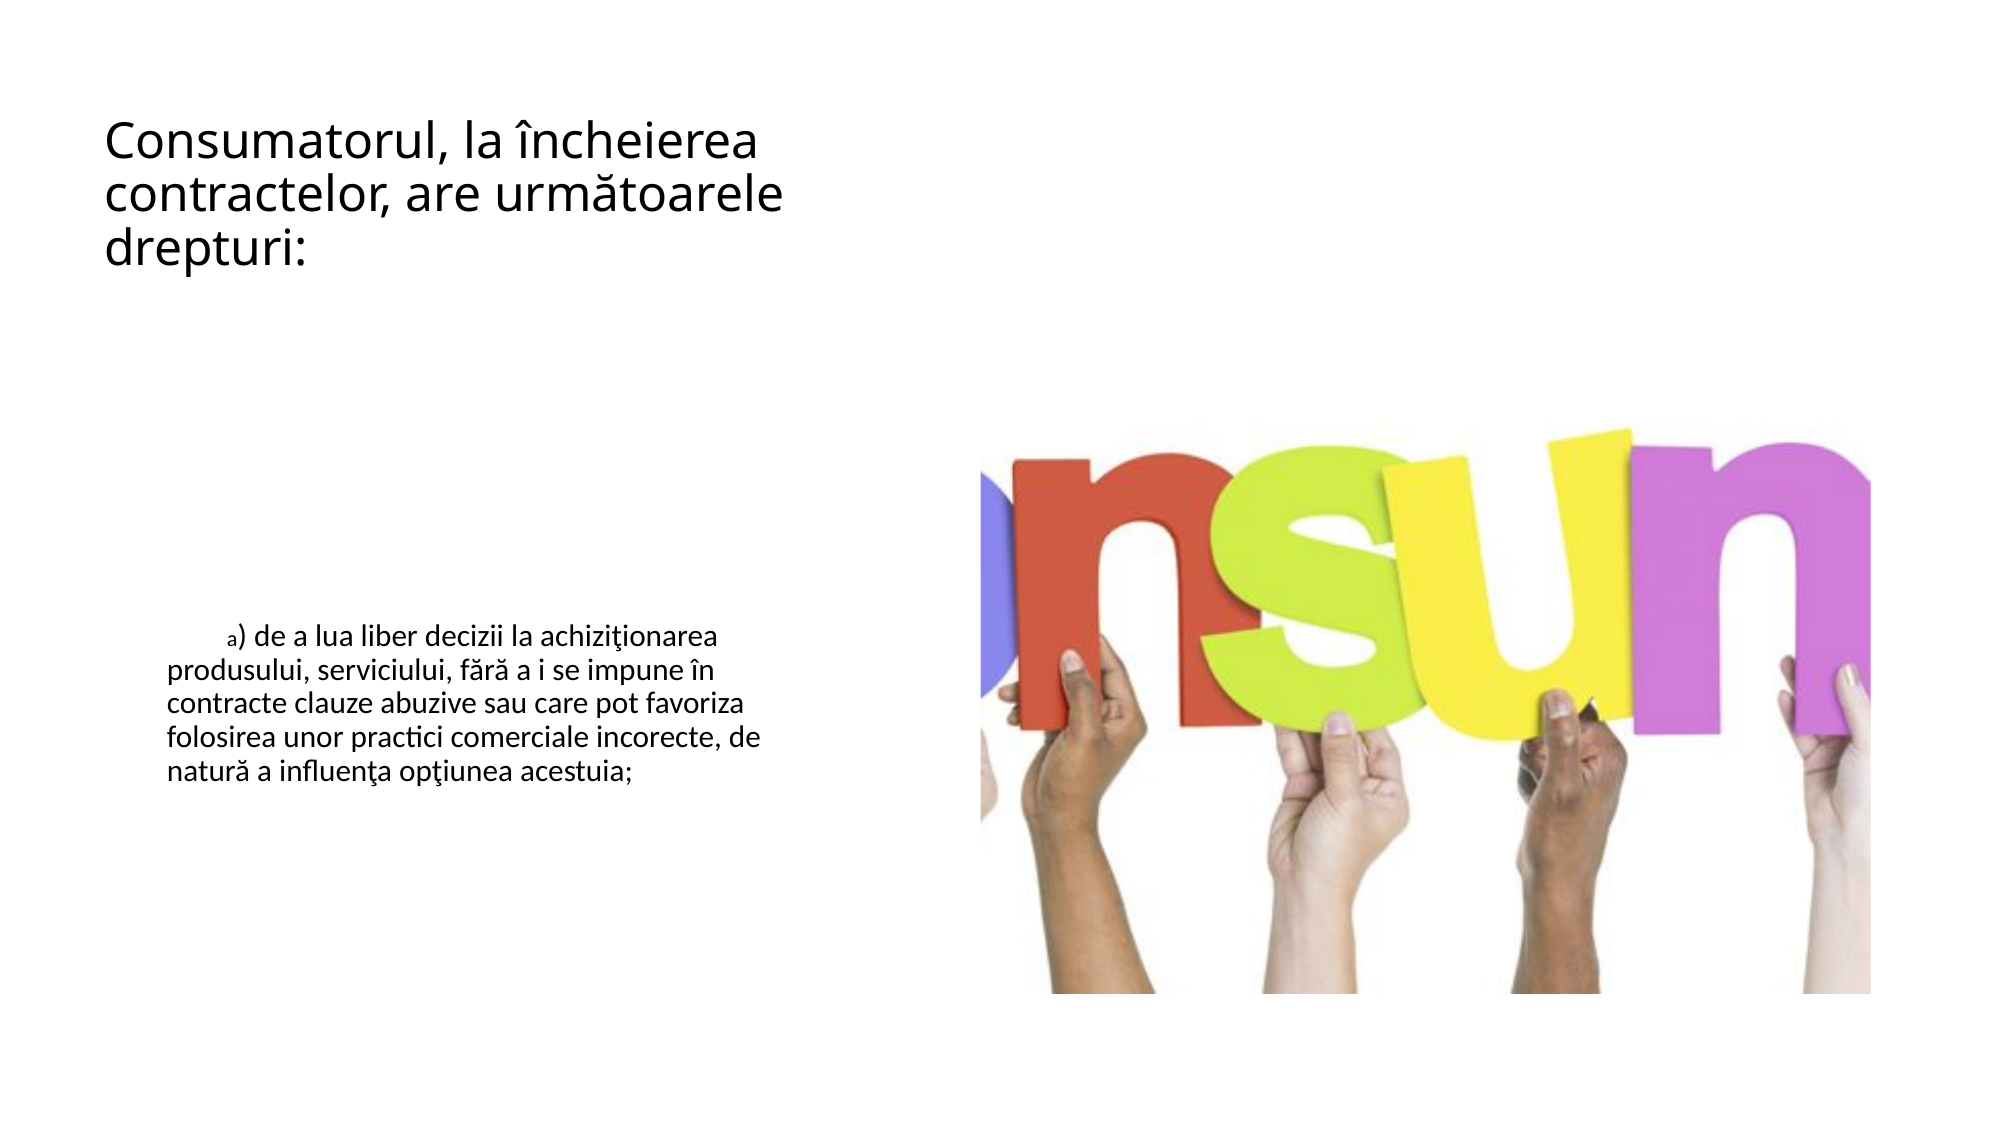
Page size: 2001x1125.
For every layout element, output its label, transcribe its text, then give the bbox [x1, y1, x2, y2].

picture [980, 131, 1871, 994]
list a) de a lua liber decizii la achiziţionarea produsului, serviciului, fără a i se impune în contracte clauze abuzive sau care pot favoriza folosirea unor practici comerciale incorecte, de natură a influenţa opţiunea acestuia; [96, 382, 845, 1036]
title Consumatorul, la încheierea contractelor, are următoarele drepturi: [84, 103, 833, 289]
